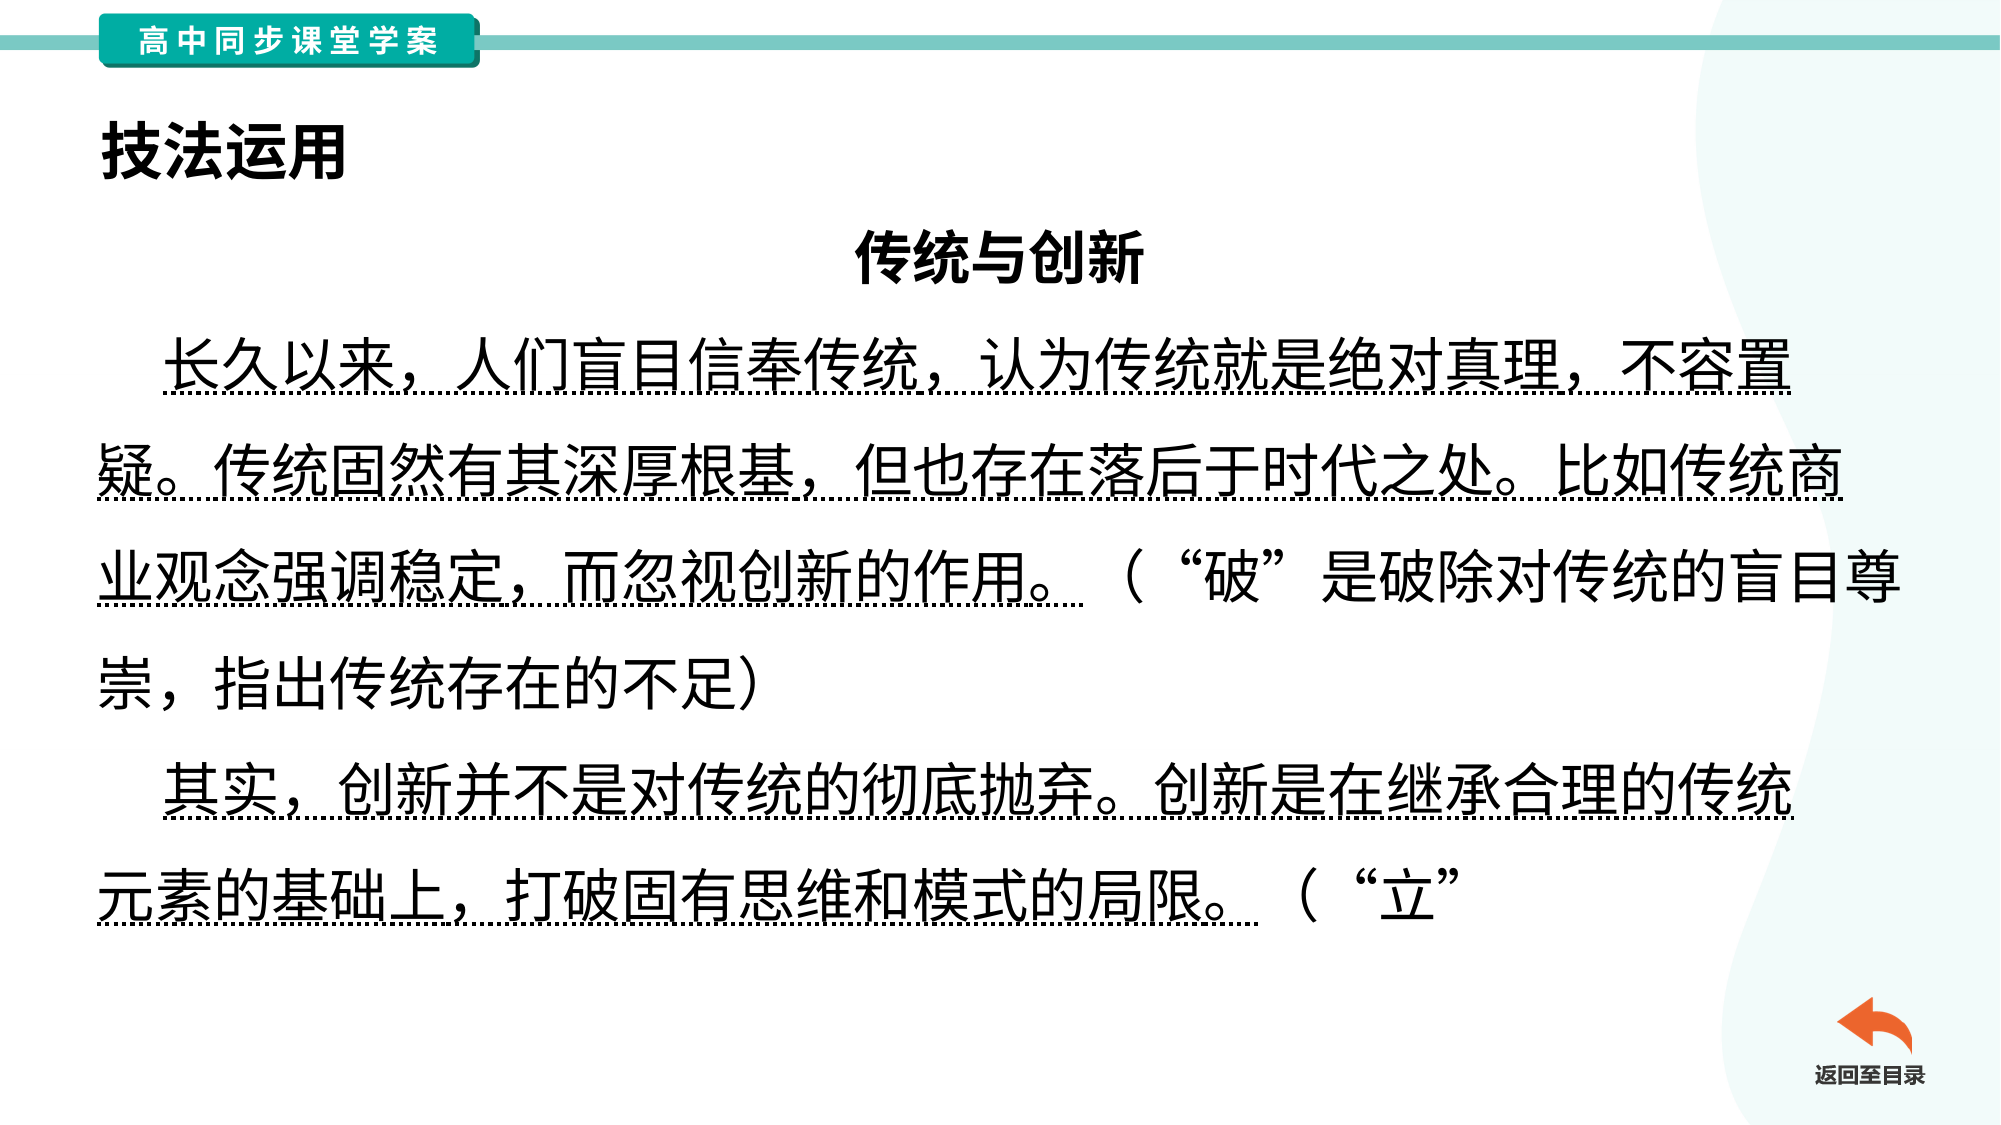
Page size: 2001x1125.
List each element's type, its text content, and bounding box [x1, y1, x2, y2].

text_box 技法运用 [100, 76, 1899, 185]
picture [0, 0, 2000, 1125]
text_box 传统与创新 长久以来，人们盲目信奉传统，认为传统就是绝对真理，不容置 疑。传统固然有其深厚根基，但也存在落后于时代之处。比如传统商 业观念强调稳定，而忽视创新的作用。（“破”是破除对传统的盲目尊 崇，指出传统存在的不足） 其实，创新并不是对传统的彻底抛弃。创新是在继承合理的传统 元素的基础上，打破固有思维和模式的局限。（“立” [100, 185, 1899, 930]
